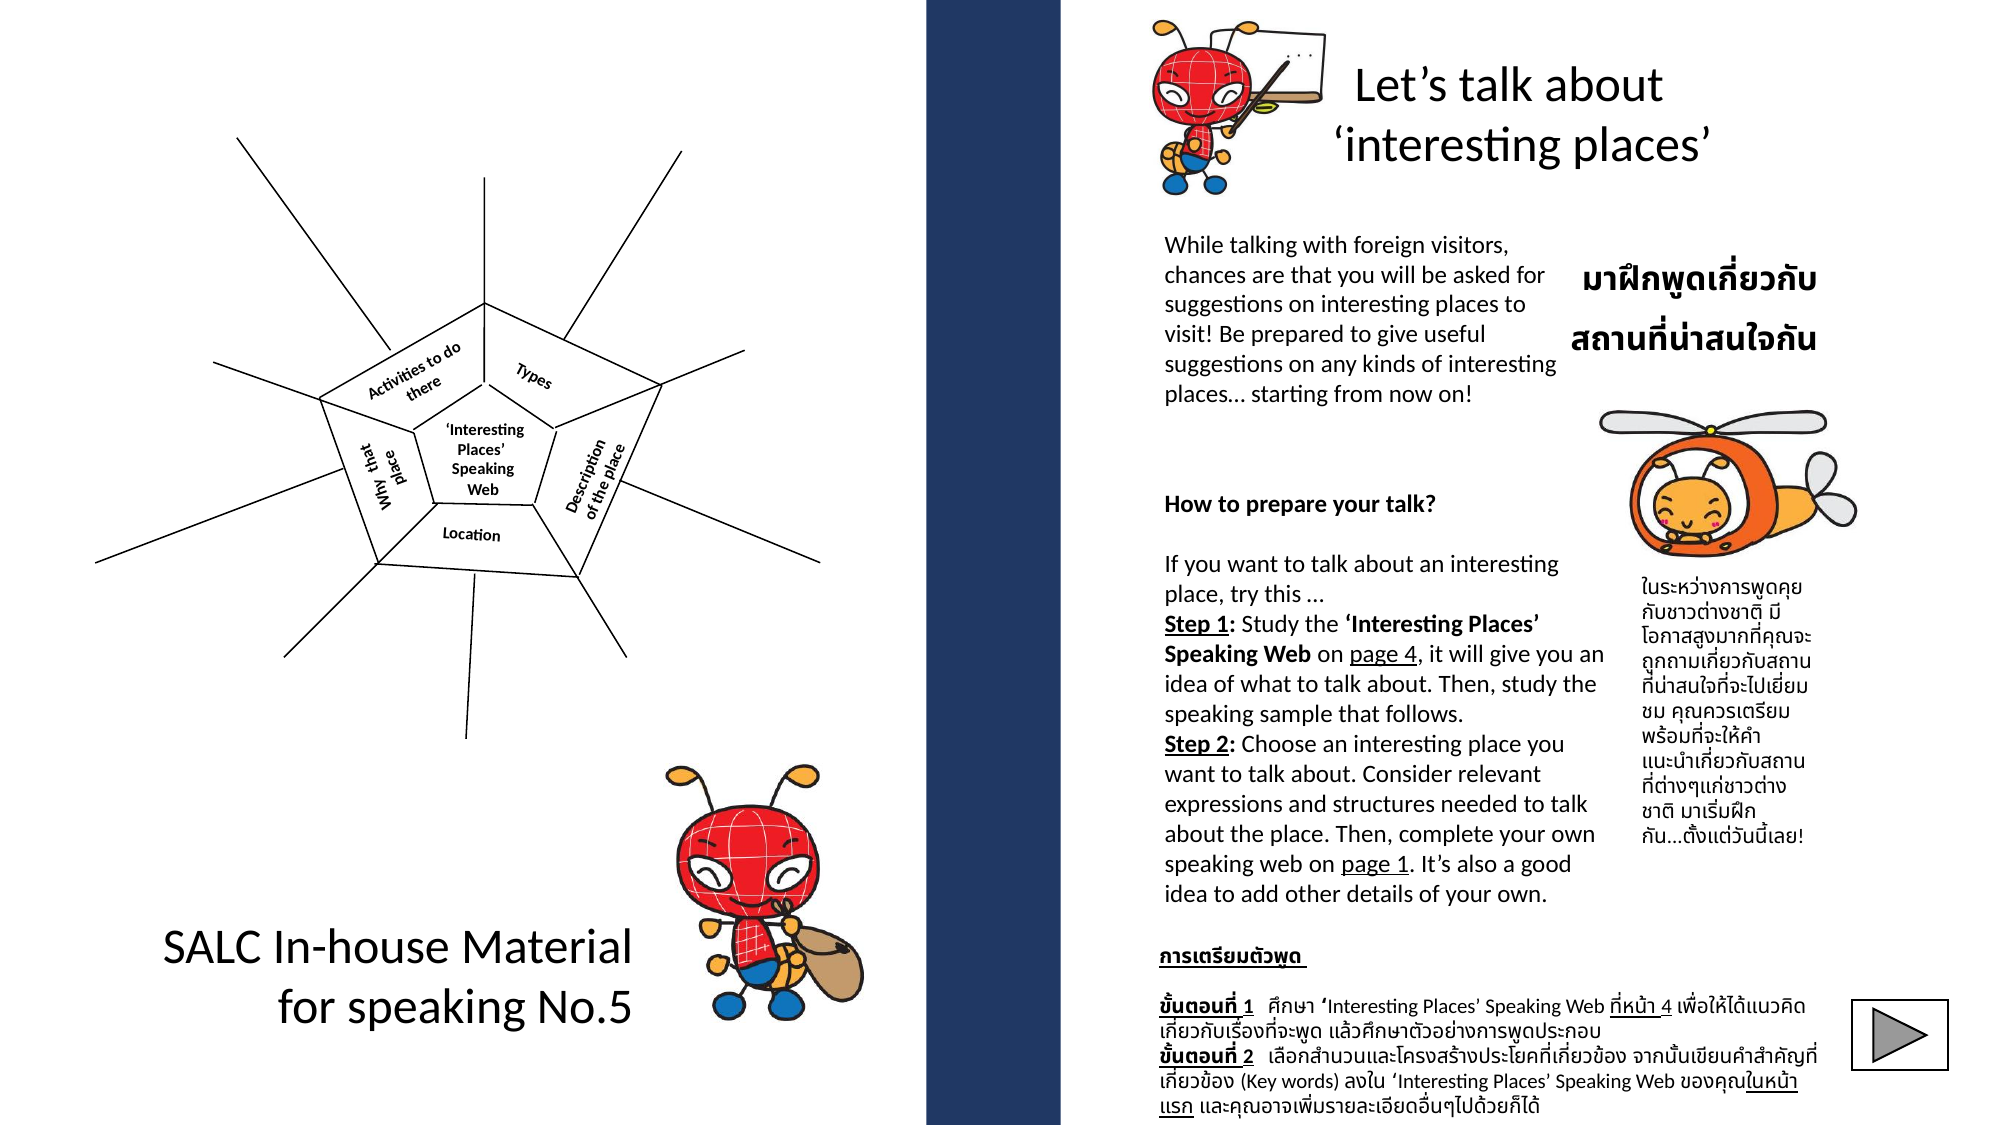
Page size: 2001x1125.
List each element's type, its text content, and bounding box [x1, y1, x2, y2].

text_box การเตรียมตัวพูด ขั้นตอนที่ 1 ศึกษา ‘Interesting Places’ Speaking Web ที่หน้า 4 เพื่อให้ได้แนวคิดเกี่ยวกับเรื่องที่จะพูด แล้วศึกษาตัวอย่างการพูดประกอบ ขั้นตอนที่ 2 เลือกสำนวนและโครงสร้างประโยคที่เกี่ยวข้อง จากนั้นเขียนคำสำคัญที่เกี่ยวข้อง (Key words) ลงใน ‘Interesting Places’ Speaking Web ของคุณในหน้าแรก และคุณอาจเพิ่มรายละเอียดอื่นๆไปด้วยก็ได้ [1144, 935, 1840, 1125]
text_box มาฝึกพูดเกี่ยวกับ สถานที่น่าสนใจกัน [1587, 232, 1835, 366]
text_box Activities to do there [338, 317, 498, 424]
text_box [1851, 999, 1949, 1071]
picture [1598, 409, 1859, 559]
text_box ในระหว่างการพูดคุยกับชาวต่างชาติ มีโอกาสสูงมากที่คุณจะถูกถามเกี่ยวกับสถานที่น่าสนใจที่จะไปเยี่ยมชม คุณควรเตรียมพร้อมที่จะให้คำแนะนำเกี่ยวกับสถานที่ต่างๆแก่ชาวต่างชาติ มาเริ่มฝึกกัน...ตั้งแต่วันนี้เลย! [1626, 565, 1828, 856]
text_box Types [493, 341, 595, 420]
picture [663, 763, 867, 1023]
text_box ‘Interesting Places’ Speaking Web [412, 410, 554, 507]
text_box While talking with foreign visitors, chances are that you will be asked for suggestions on interesting places to visit! Be prepared to give useful suggestions on any kinds of interesting places… starting from now on! [1149, 220, 1587, 416]
text_box Location [424, 511, 534, 557]
text_box [925, 0, 1062, 1125]
text_box Why that place [330, 392, 436, 553]
text_box Let’s talk about ‘interesting places’ [1327, 43, 1871, 180]
picture [1149, 19, 1327, 197]
text_box How to prepare your talk? If you want to talk about an interesting place, try this … Step 1: Study the ‘Interesting Places’ Speaking Web on page 4, it will give you an idea of what to talk about. Then, study the speaking sample that follows. Step 2: Choose an interesting place you want to talk about. Consider relevant expressions and structures needed to talk about the place. Then, complete your own speaking web on page 1. It’s also a good idea to add other details of your own. [1149, 480, 1623, 915]
text_box Description of the place [538, 397, 650, 558]
text_box SALC In-house Material for speaking No.5 [142, 905, 651, 1125]
